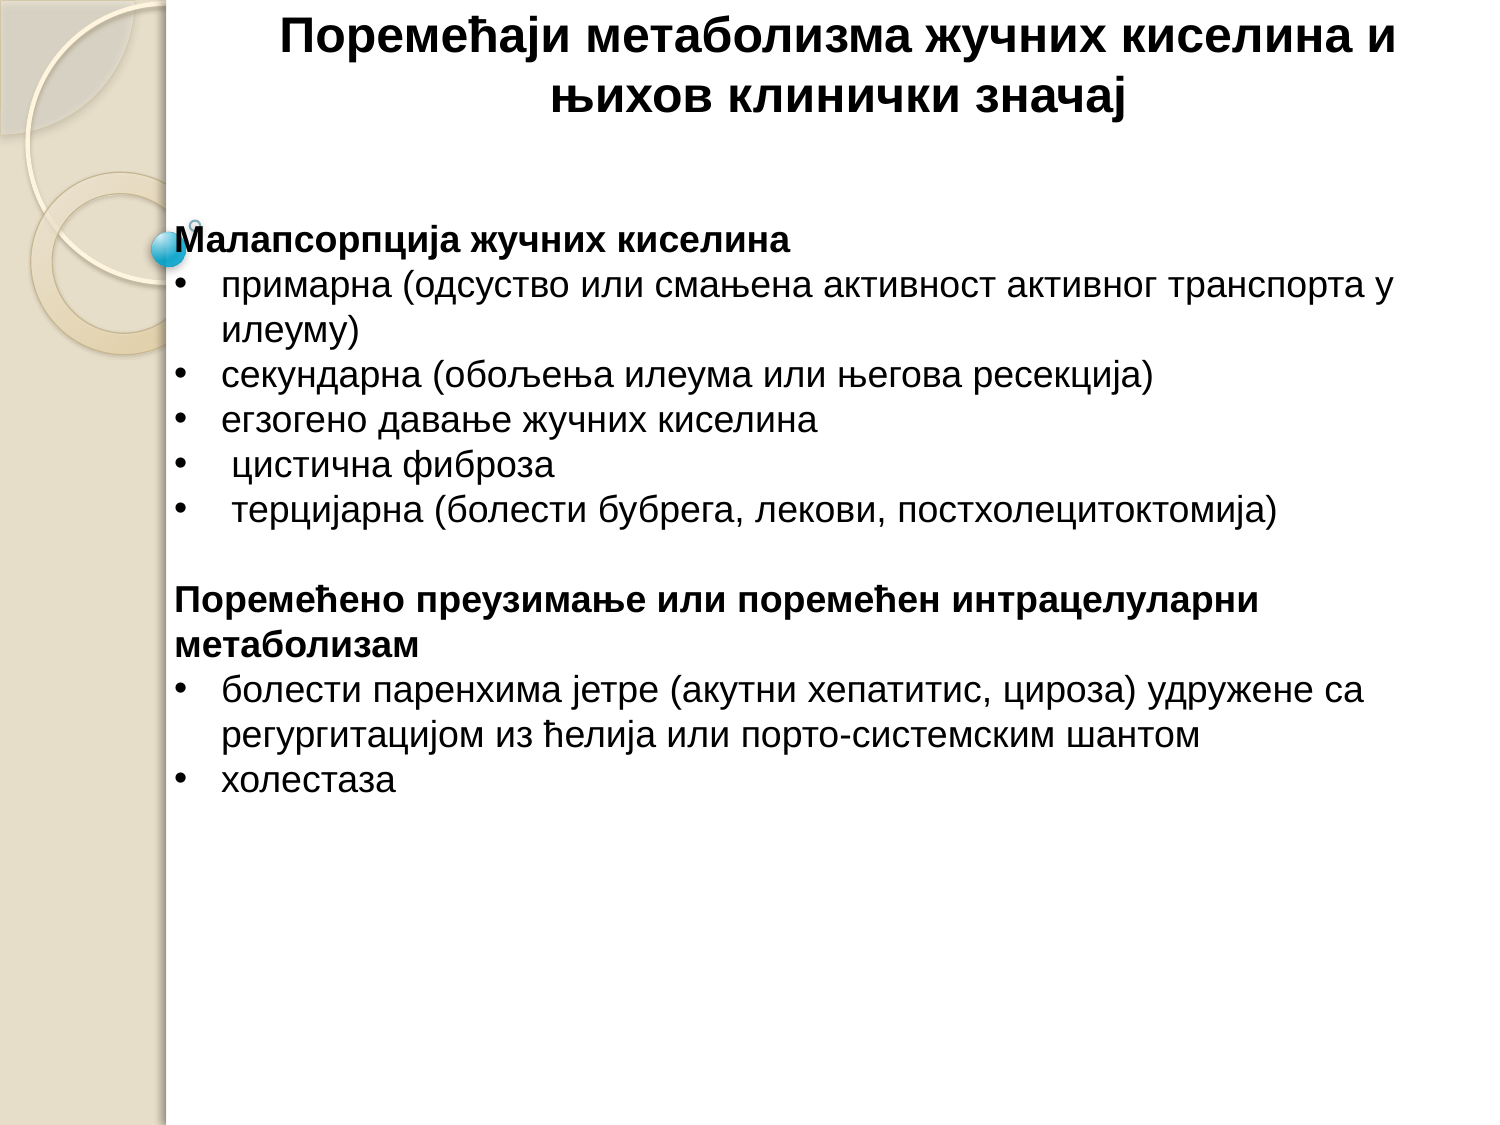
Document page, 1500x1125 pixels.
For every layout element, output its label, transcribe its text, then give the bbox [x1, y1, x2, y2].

text_box Малапсорпција жучних киселина примарна (одсуство или смањена активност активног транспорта у илеуму) секундарна (обољења илеума или његова ресекција) егзогено давање жучних киселина цистична фиброза терцијарна (болести бубрега, лекови, постхолецитоктомија) Поремећено преузимање или поремећен интрацелуларни метаболизам болести паренхима јетре (акутни хепатитис, цироза) удружене са регургитацијом из ћелија или порто-системским шантом холестаза [159, 208, 1447, 808]
text_box Поремећаји метаболизма жучних киселина и њихов клинички значај [206, 0, 1471, 131]
